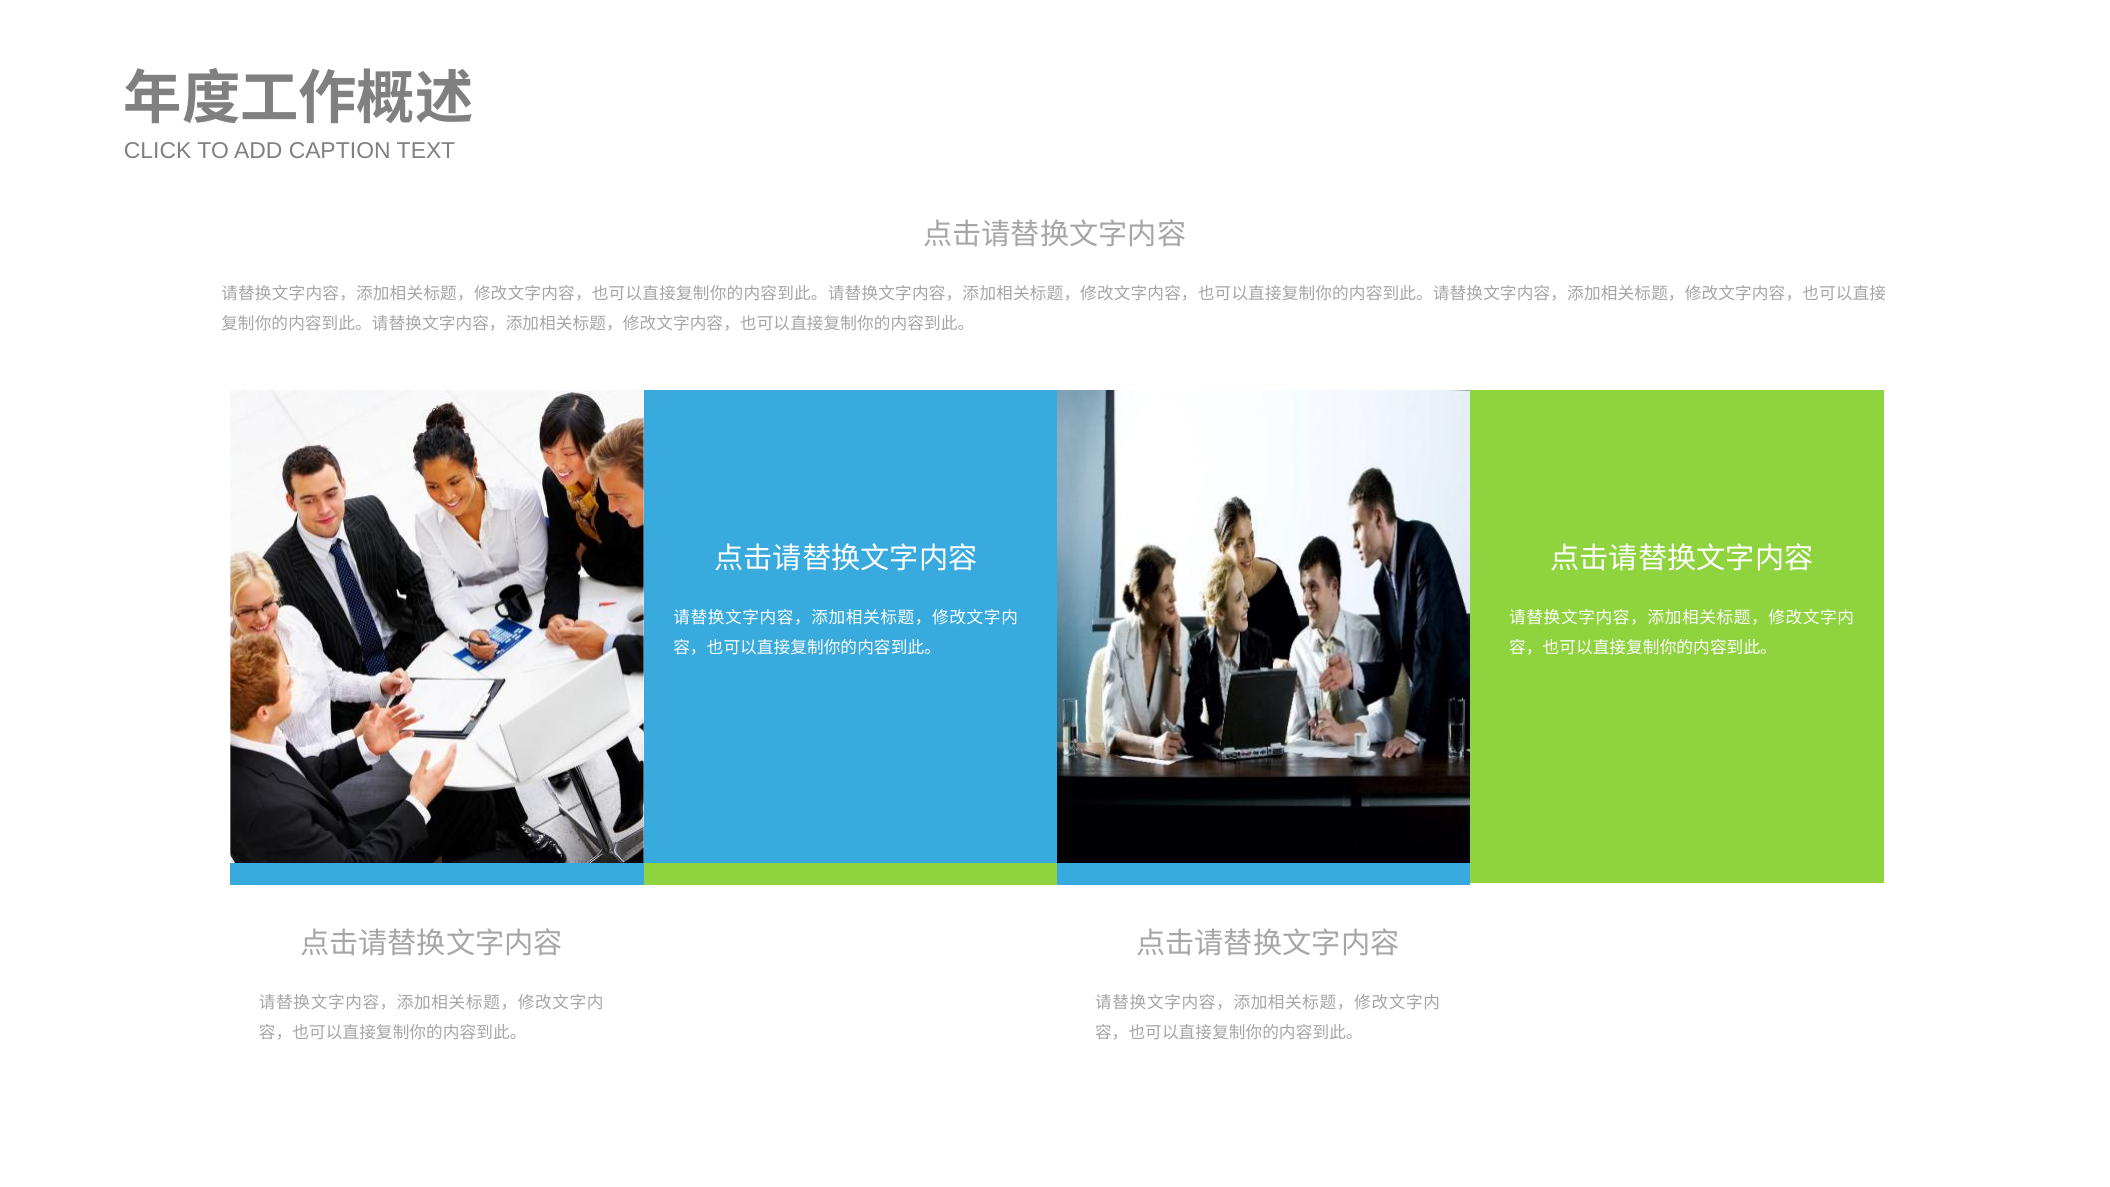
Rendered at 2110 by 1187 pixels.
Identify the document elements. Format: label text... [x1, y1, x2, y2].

text_box [643, 390, 1057, 863]
text_box [1470, 862, 1884, 883]
text_box [229, 389, 645, 864]
text_box 请替换文字内容，添加相关标题，修改文字内容，也可以直接复制你的内容到此。 [259, 981, 605, 1042]
text_box [644, 863, 1057, 885]
text_box [1056, 389, 1471, 862]
text_box 请替换文字内容，添加相关标题，修改文字内容，也可以直接复制你的内容到此。 [1094, 981, 1441, 1042]
text_box [1470, 390, 1884, 862]
text_box 请替换文字内容，添加相关标题，修改文字内容，也可以直接复制你的内容到此。 [673, 597, 1019, 658]
text_box 点击请替换文字内容 [913, 215, 1196, 251]
text_box 点击请替换文字内容 [1541, 539, 1823, 575]
text_box 请替换文字内容，添加相关标题，修改文字内容，也可以直接复制你的内容到此。 [1509, 597, 1855, 658]
text_box 点击请替换文字内容 [705, 539, 987, 575]
text_box [230, 862, 644, 885]
text_box 点击请替换文字内容 [1126, 924, 1409, 960]
text_box CLICK TO ADD CAPTION TEXT [123, 135, 503, 163]
text_box [1057, 862, 1471, 885]
text_box 年度工作概述 [123, 60, 503, 131]
text_box 请替换文字内容，添加相关标题，修改文字内容，也可以直接复制你的内容到此。请替换文字内容，添加相关标题，修改文字内容，也可以直接复制你的内容到此。请替换文字内容，添加相关标题，修改文字内容，也可以直接复制你的内容到此。请替换文字内容，添加相关标题，修改文字内容，也可以直接复制你的内容到此。 [221, 272, 1888, 333]
text_box 点击请替换文字内容 [290, 924, 573, 960]
